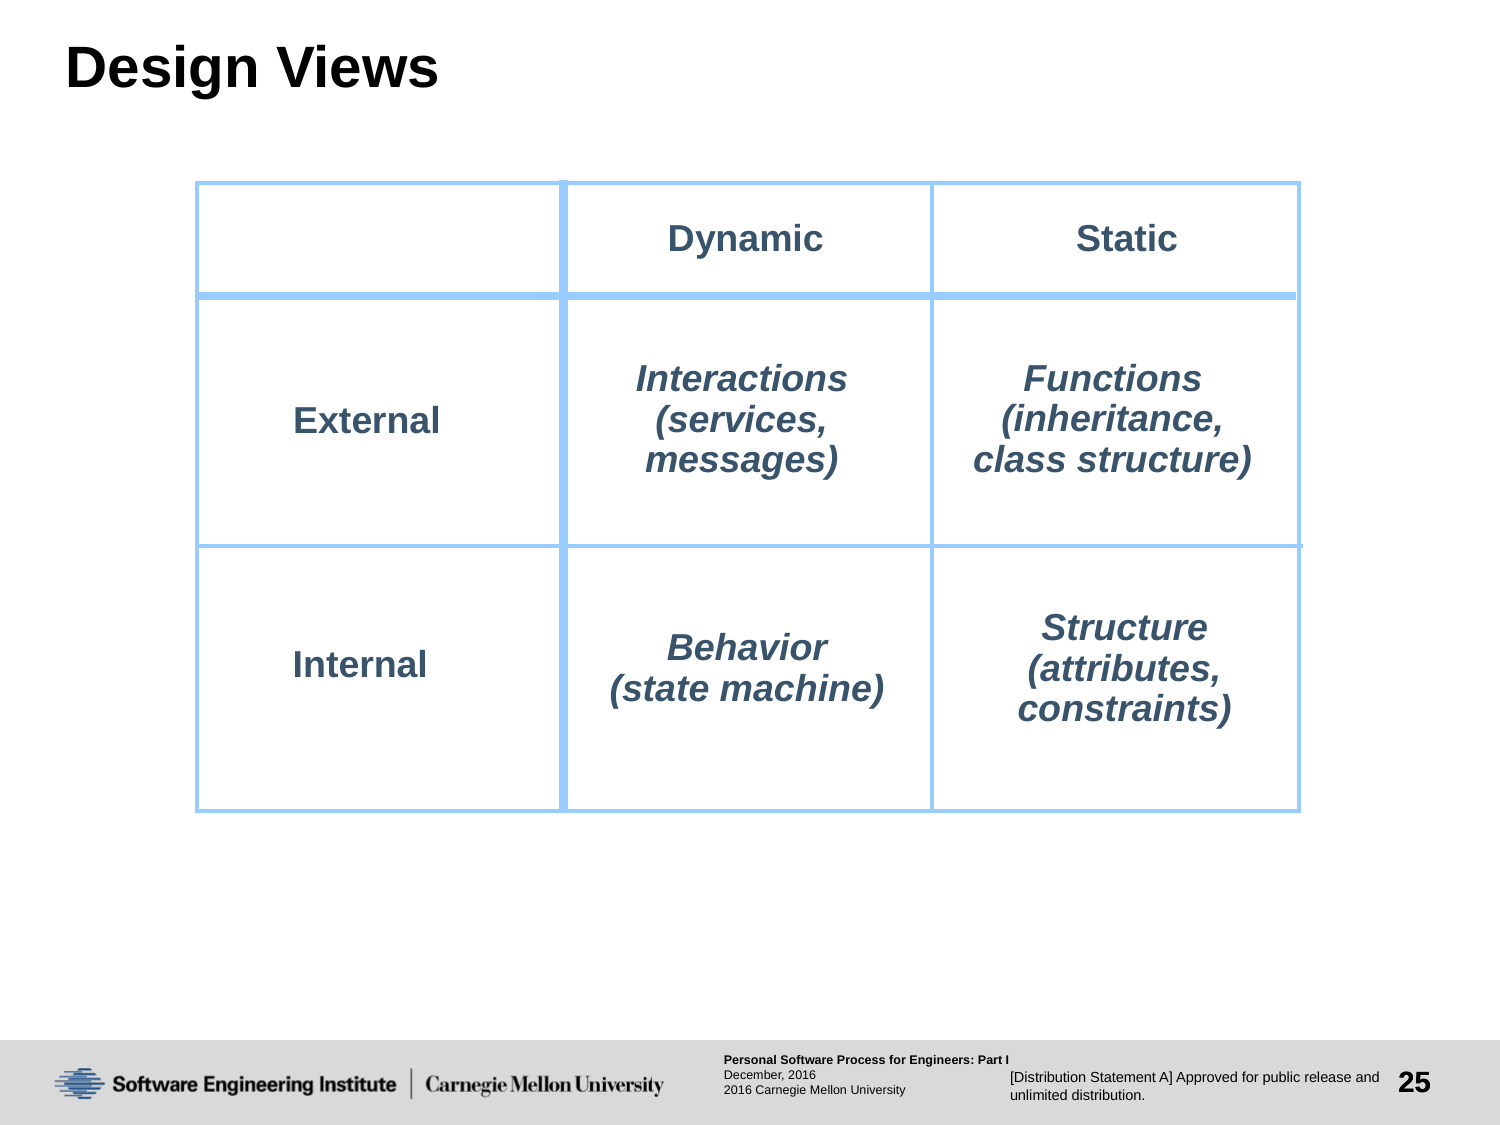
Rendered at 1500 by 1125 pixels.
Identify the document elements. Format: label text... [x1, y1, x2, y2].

picture [46, 1061, 673, 1104]
picture [192, 175, 1307, 816]
title Design Views [65, 37, 1313, 148]
